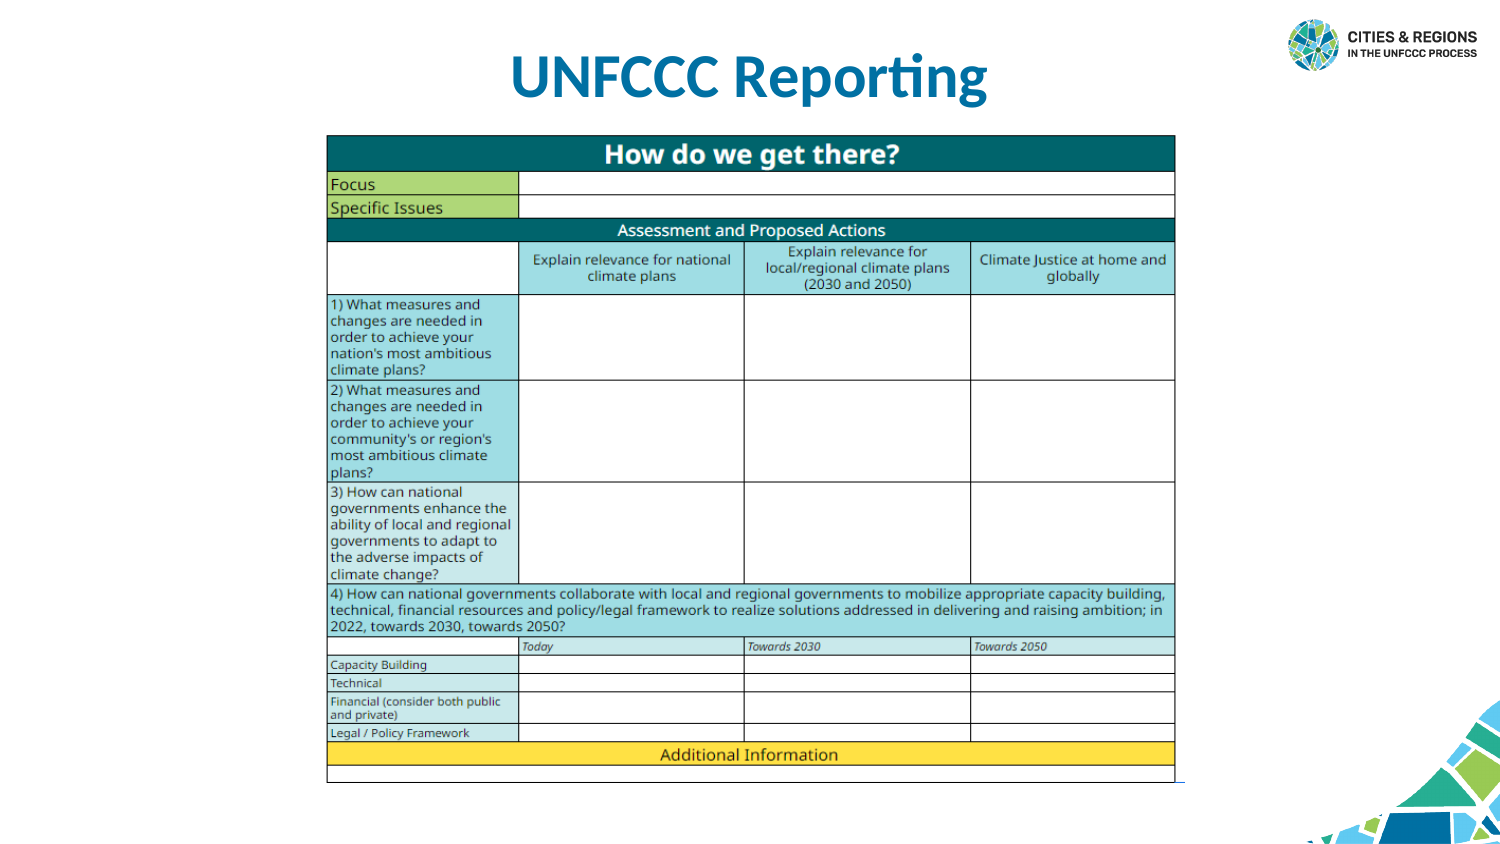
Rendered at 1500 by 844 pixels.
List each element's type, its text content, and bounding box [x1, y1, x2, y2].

picture [315, 124, 1185, 784]
picture [1279, 11, 1487, 79]
title UNFCCC Reporting [51, 20, 1449, 125]
picture [1301, 693, 1500, 844]
